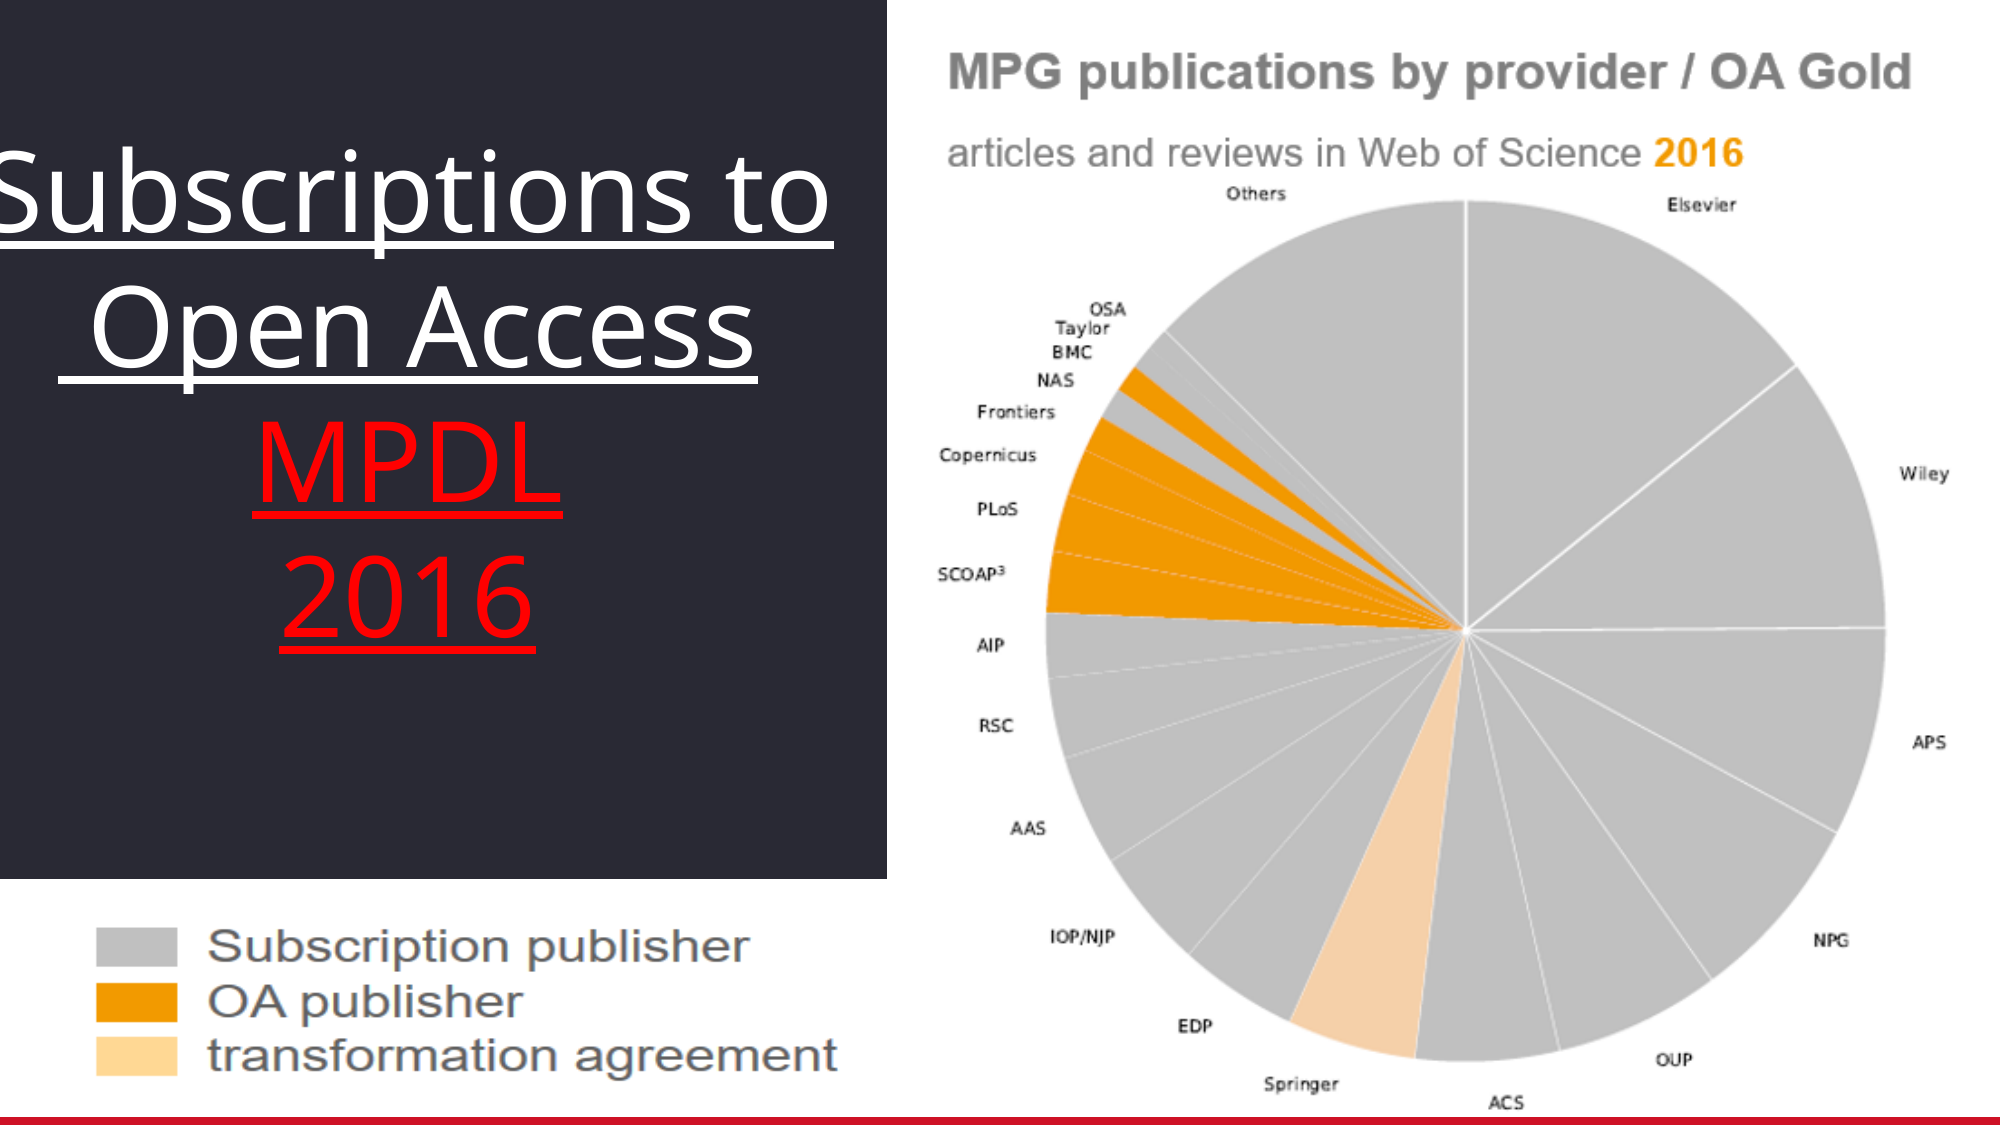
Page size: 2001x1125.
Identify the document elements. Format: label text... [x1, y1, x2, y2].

text_box Subscriptions to Open Access MPDL 2016 [0, 112, 849, 668]
picture [0, 0, 2000, 1117]
